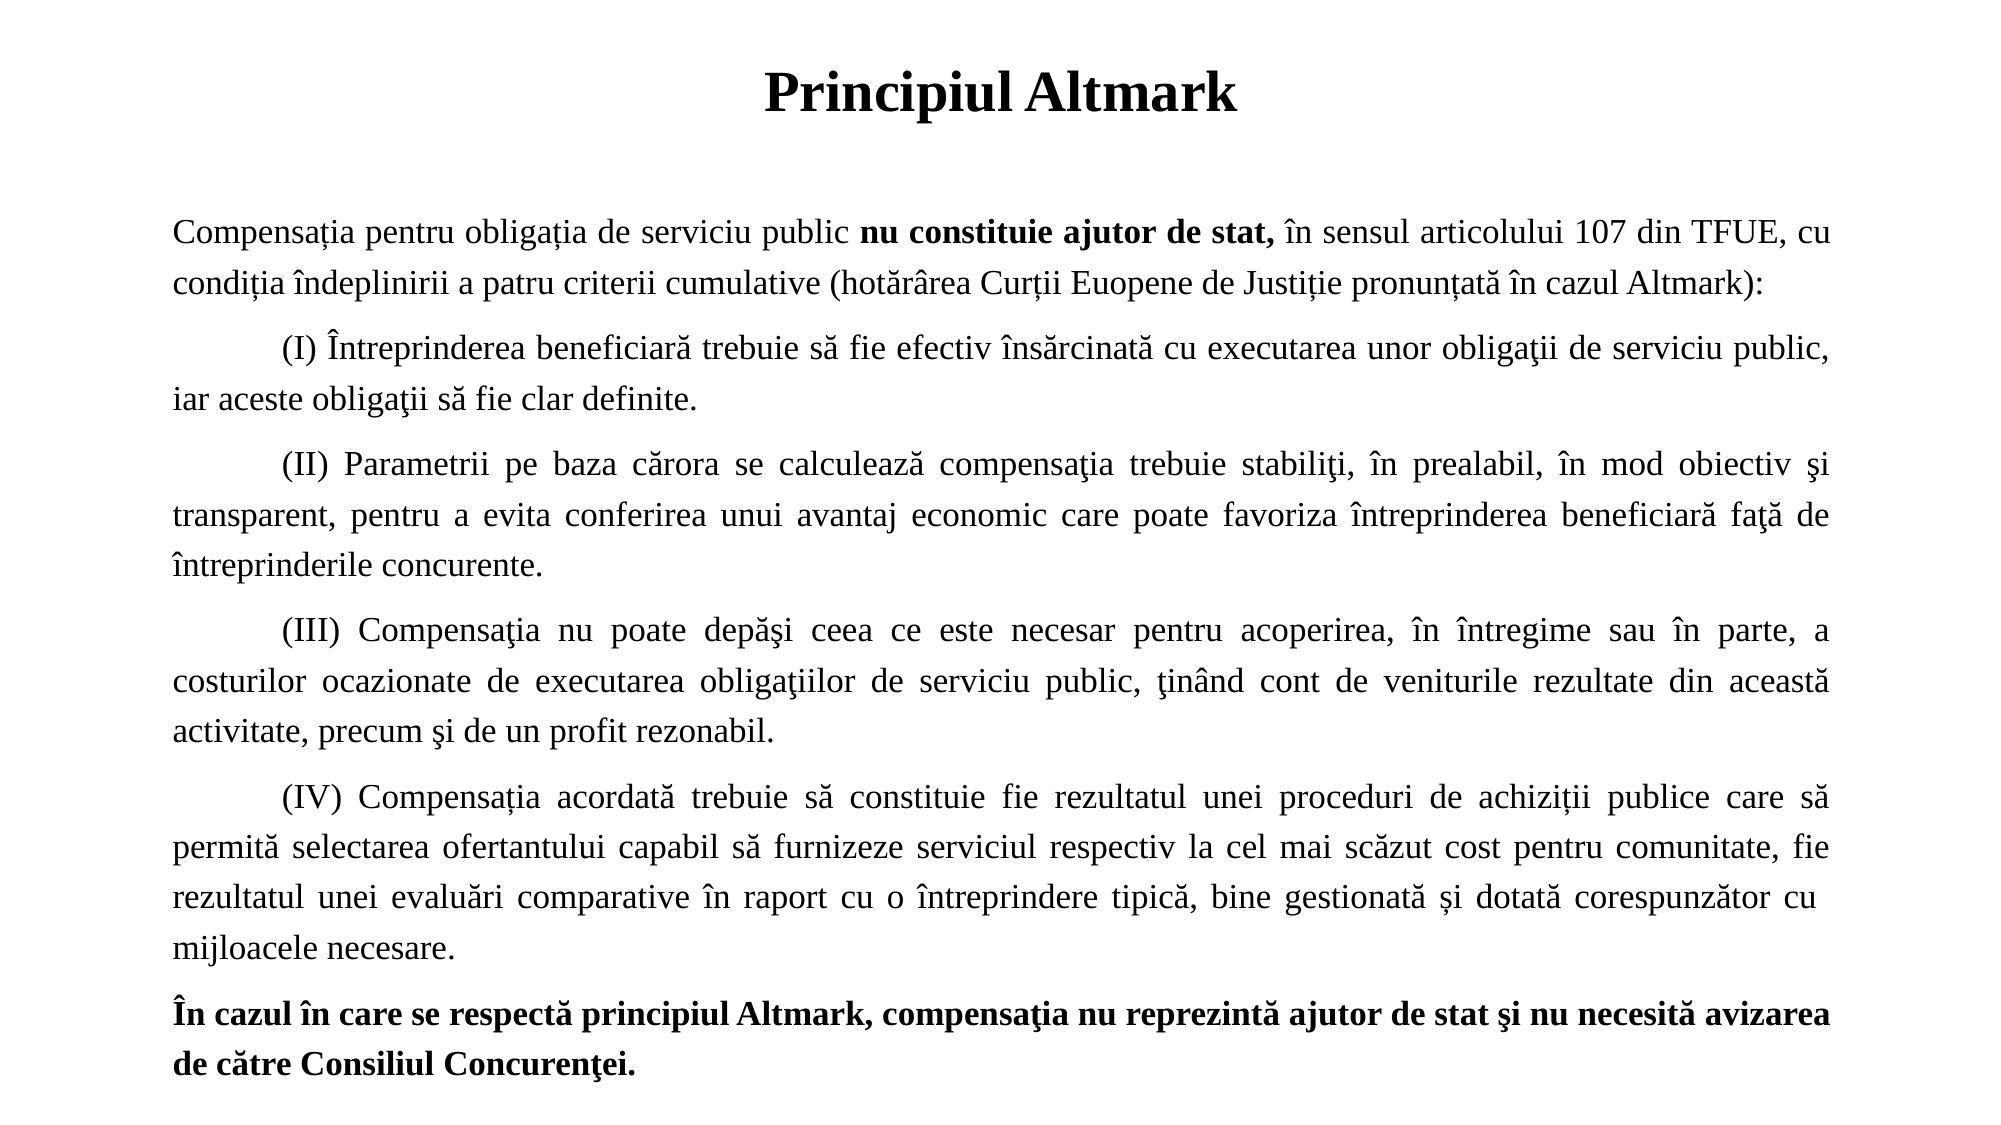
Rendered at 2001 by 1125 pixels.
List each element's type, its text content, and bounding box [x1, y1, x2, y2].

subtitle Compensația pentru obligația de serviciu public nu constituie ajutor de stat, în sensul articolului 107 din TFUE, cu condiția îndeplinirii a patru criterii cumulative (hotărârea Curții Euopene de Justiție pronunțată în cazul Altmark): (I) Întreprinderea beneficiară trebuie să fie efectiv însărcinată cu executarea unor obligaţii de serviciu public, iar aceste obligaţii să fie clar definite. (II) Parametrii pe baza cărora se calculează compensaţia trebuie stabiliţi, în prealabil, în mod obiectiv şi transparent, pentru a evita conferirea unui avantaj economic care poate favoriza întreprinderea beneficiară faţă de întreprinderile concurente. (III) Compensaţia nu poate depăşi ceea ce este necesar pentru acoperirea, în întregime sau în parte, a costurilor ocazionate de executarea obligaţiilor de serviciu public, ţinând cont de veniturile rezultate din această activitate, precum şi de un profit rezonabil. (IV) Compensația acordată trebuie să constituie fie rezultatul unei proceduri de achiziții publice care să permită selectarea ofertantului capabil să furnizeze serviciul respectiv la cel mai scăzut cost pentru comunitate, fie rezultatul unei evaluări comparative în raport cu o întreprindere tipică, bine gestionată și dotată corespunzător cu mijloacele necesare. În cazul în care se respectă principiul Altmark, compensaţia nu reprezintă ajutor de stat şi nu necesită avizarea de către Consiliul Concurenţei. [157, 192, 1847, 1103]
title Principiul Altmark [157, 0, 1847, 182]
